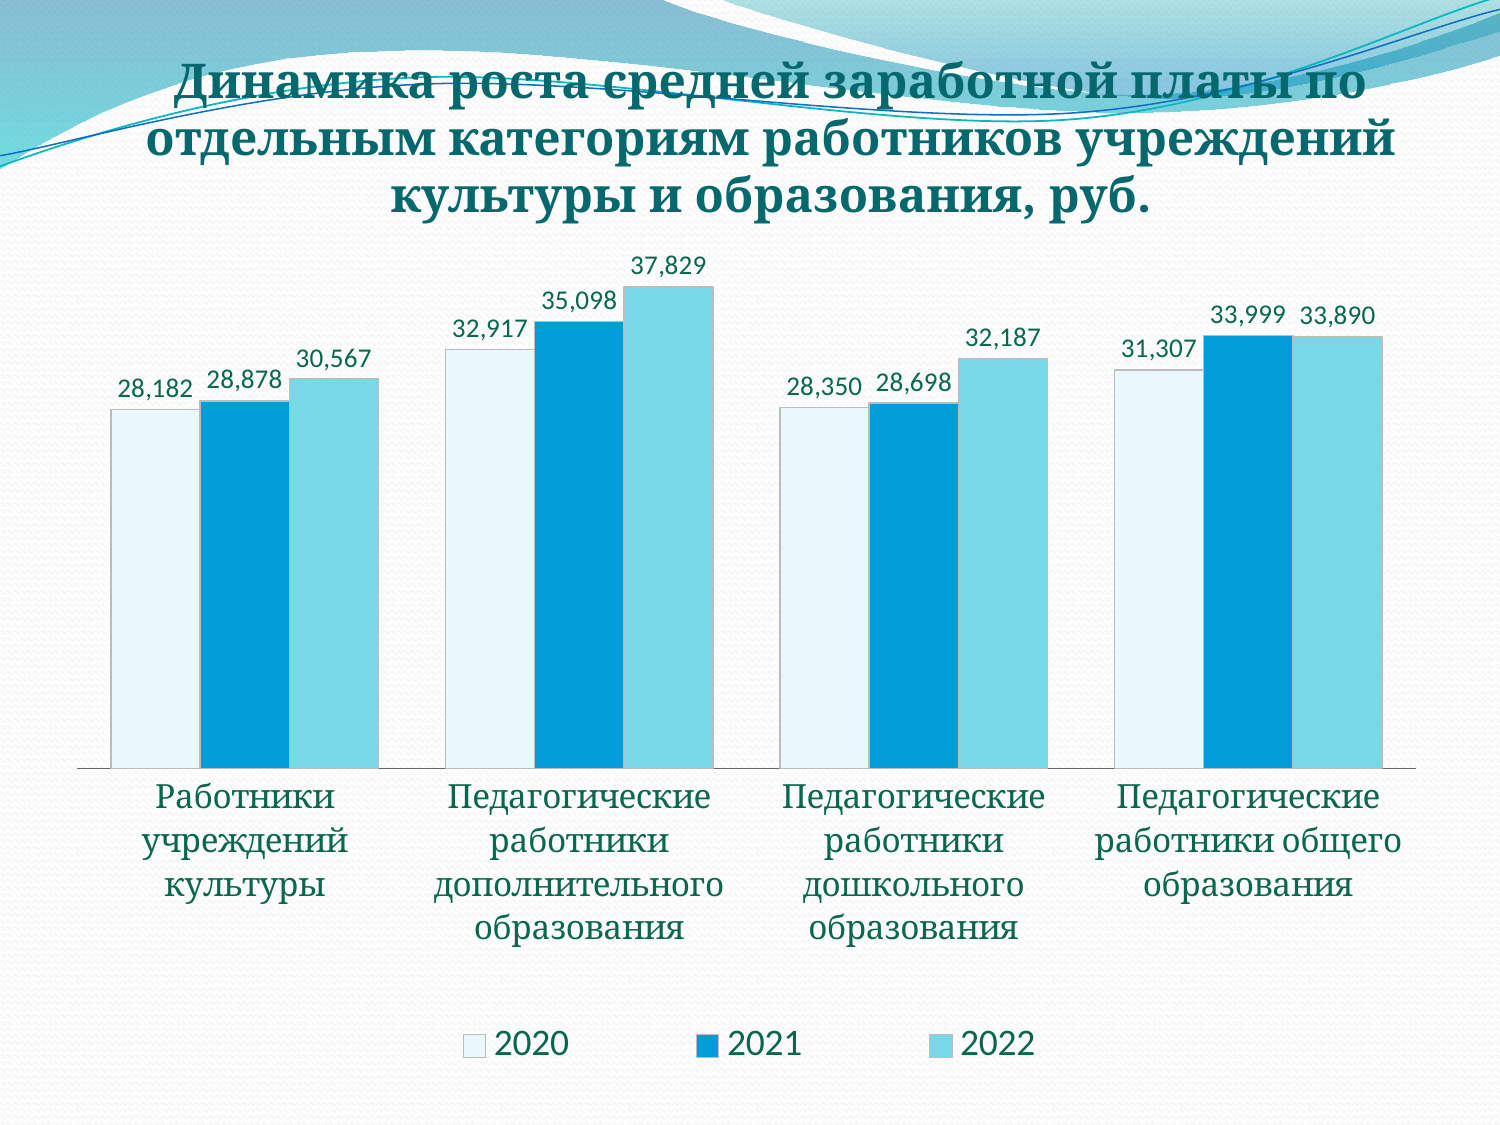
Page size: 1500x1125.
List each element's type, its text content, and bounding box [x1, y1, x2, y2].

chart [76, 231, 1424, 1107]
list Динамика роста средней заработной платы по отдельным категориям работников учреждений культуры и образования, руб. [88, 42, 1447, 256]
